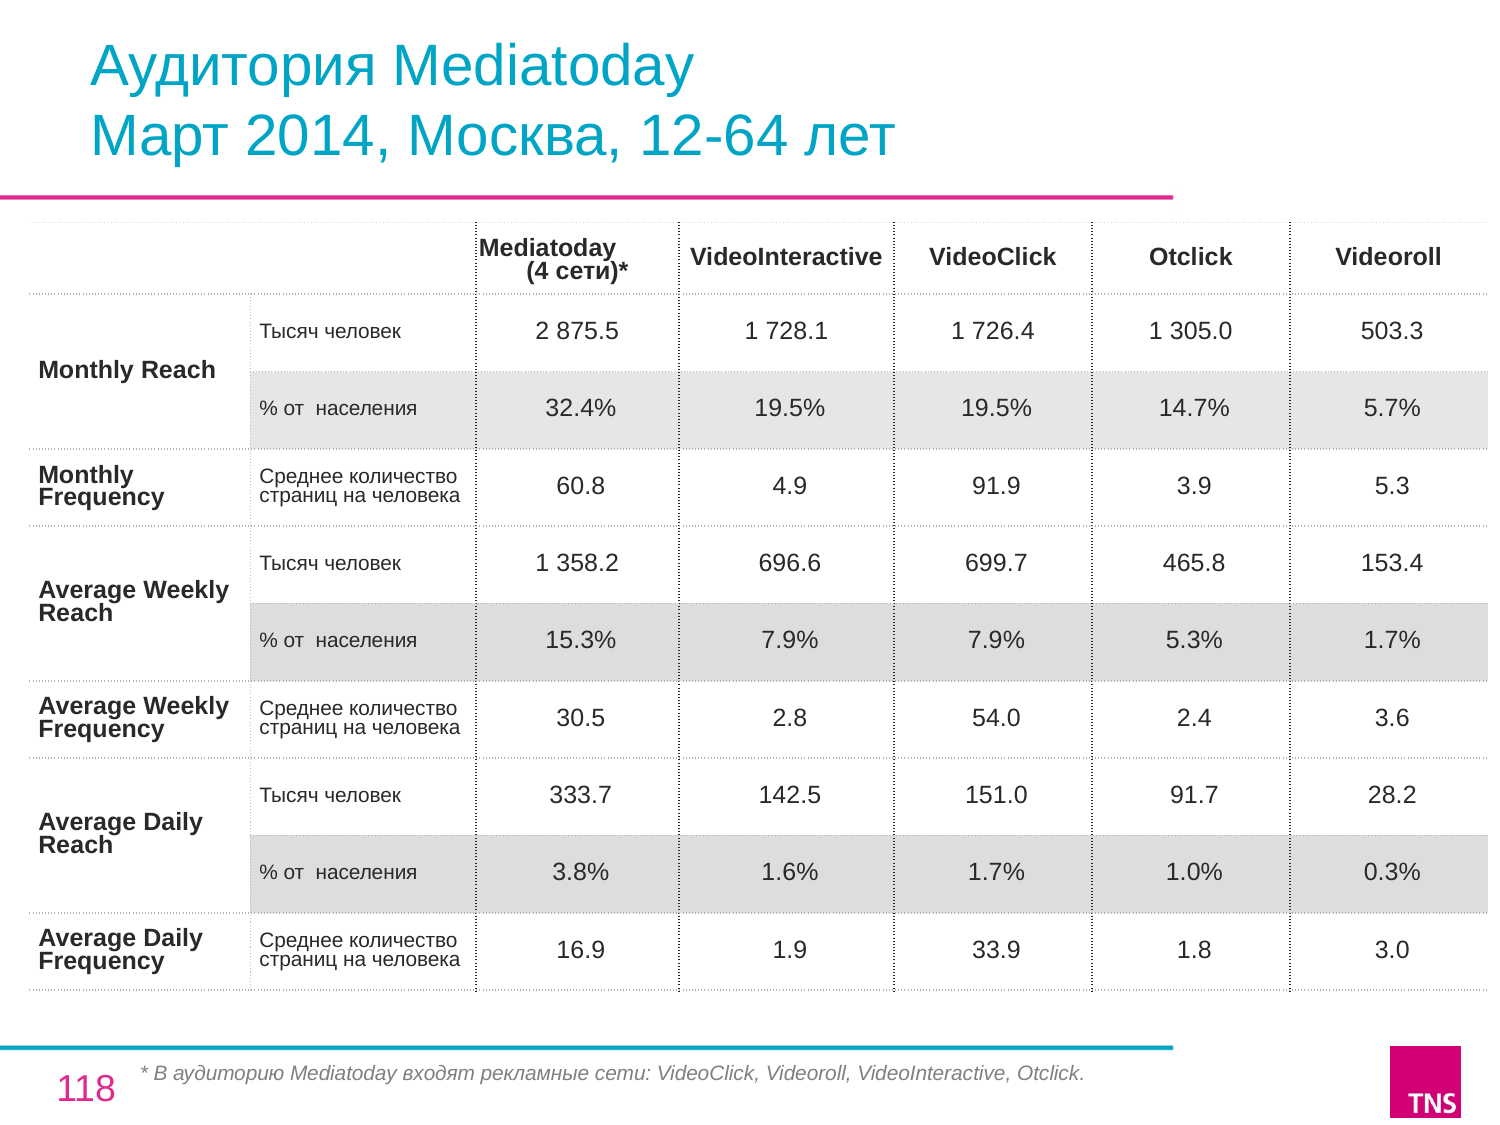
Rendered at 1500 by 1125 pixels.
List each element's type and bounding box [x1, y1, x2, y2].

slide_number [40, 1055, 392, 1125]
title [74, 8, 1476, 187]
text_box [124, 1052, 1463, 1092]
table_header [29, 223, 1488, 294]
picture [0, 0, 1500, 1125]
table_cell [29, 294, 1488, 990]
